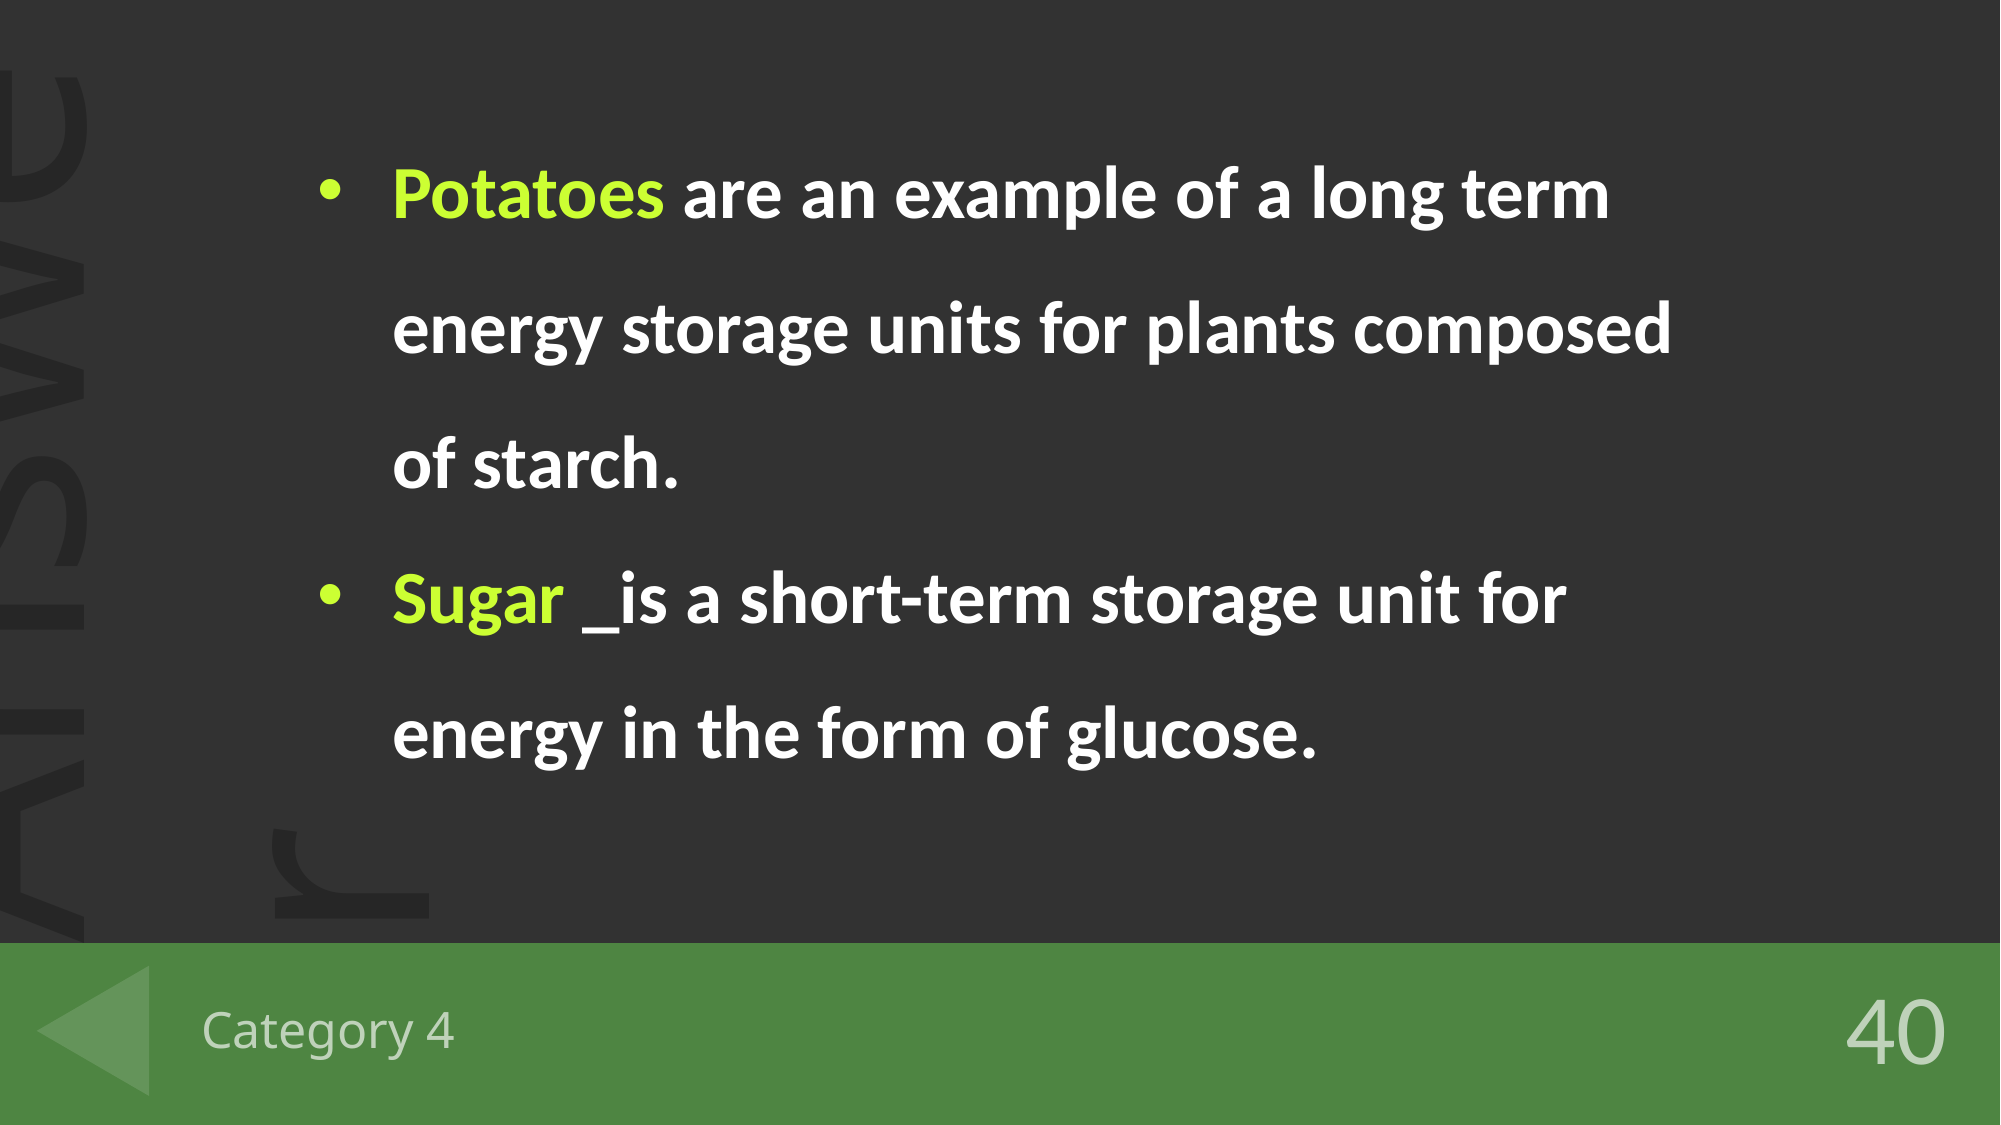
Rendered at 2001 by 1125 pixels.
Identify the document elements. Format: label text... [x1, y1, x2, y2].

list 40 [1494, 967, 1963, 1097]
list Potatoes are an example of a long term energy storage units for plants composed of starch. Sugar _is a short-term storage unit for energy in the form of glucose. [302, 146, 1760, 636]
title Category 4 [185, 967, 1494, 1097]
